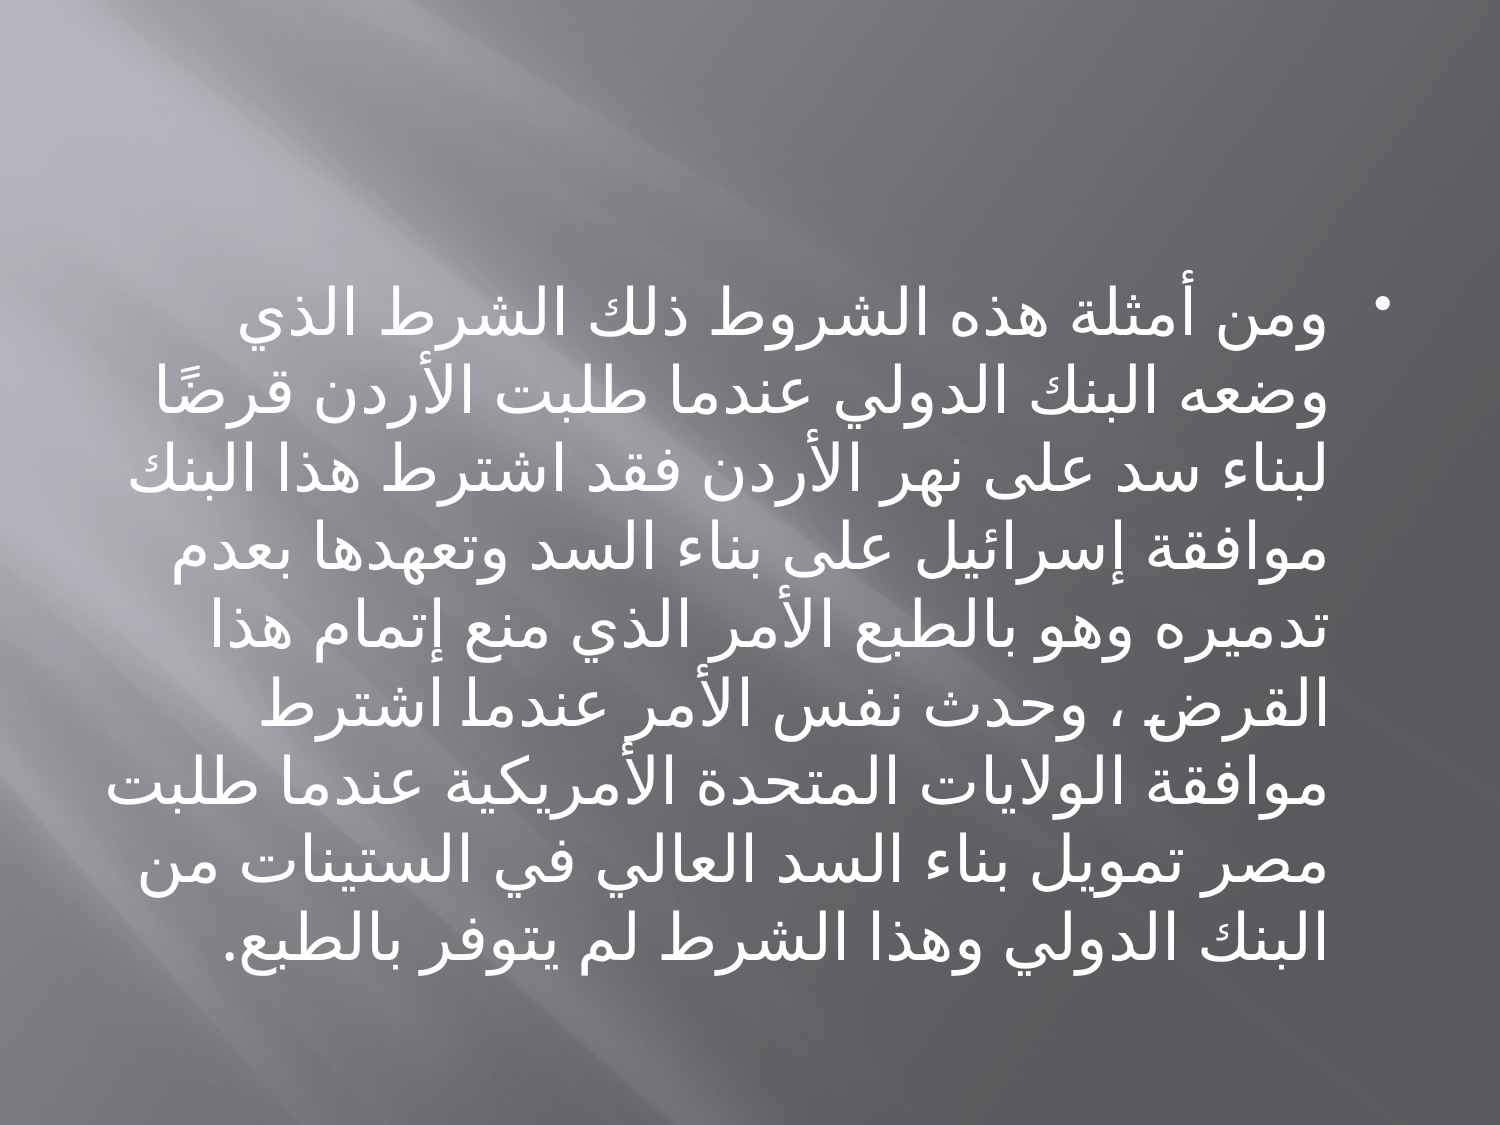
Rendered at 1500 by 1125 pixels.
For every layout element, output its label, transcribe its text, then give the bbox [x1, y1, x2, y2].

list ومن أمثلة هذه الشروط ذلك الشرط الذي وضعه البنك الدولي عندما طلبت الأردن قرضًا لبناء سد على نهر الأردن فقد اشترط هذا البنك موافقة إسرائيل على بناء السد وتعهدها بعدم تدميره وهو بالطبع الأمر الذي منع إتمام هذا القرض ، وحدث نفس الأمر عندما اشترط موافقة الولايات المتحدة الأمريكية عندما طلبت مصر تمويل بناء السد العالي في الستينات من البنك الدولي وهذا الشرط لم يتوفر بالطبع. [75, 262, 1425, 1035]
